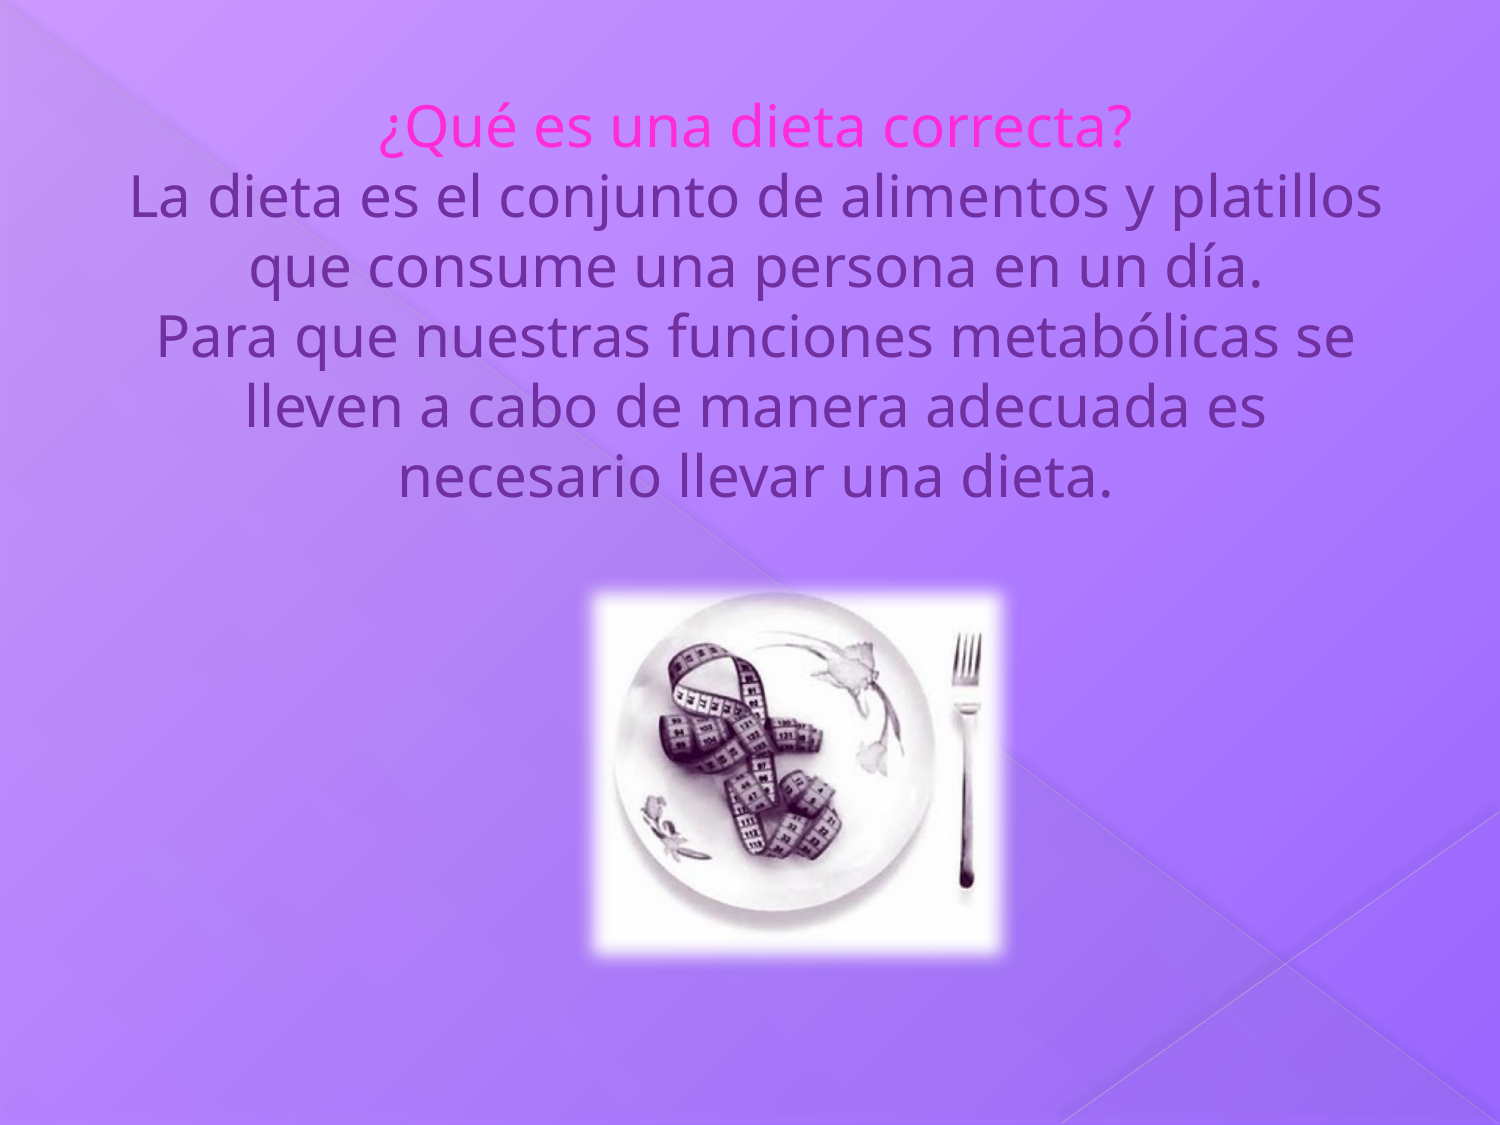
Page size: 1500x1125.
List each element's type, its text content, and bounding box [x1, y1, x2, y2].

picture [573, 573, 1020, 973]
text_box ¿Qué es una dieta correcta? La dieta es el conjunto de alimentos y platillos que consume una persona en un día. Para que nuestras funciones metabólicas se lleven a cabo de manera adecuada es necesario llevar una dieta. [93, 82, 1418, 1007]
